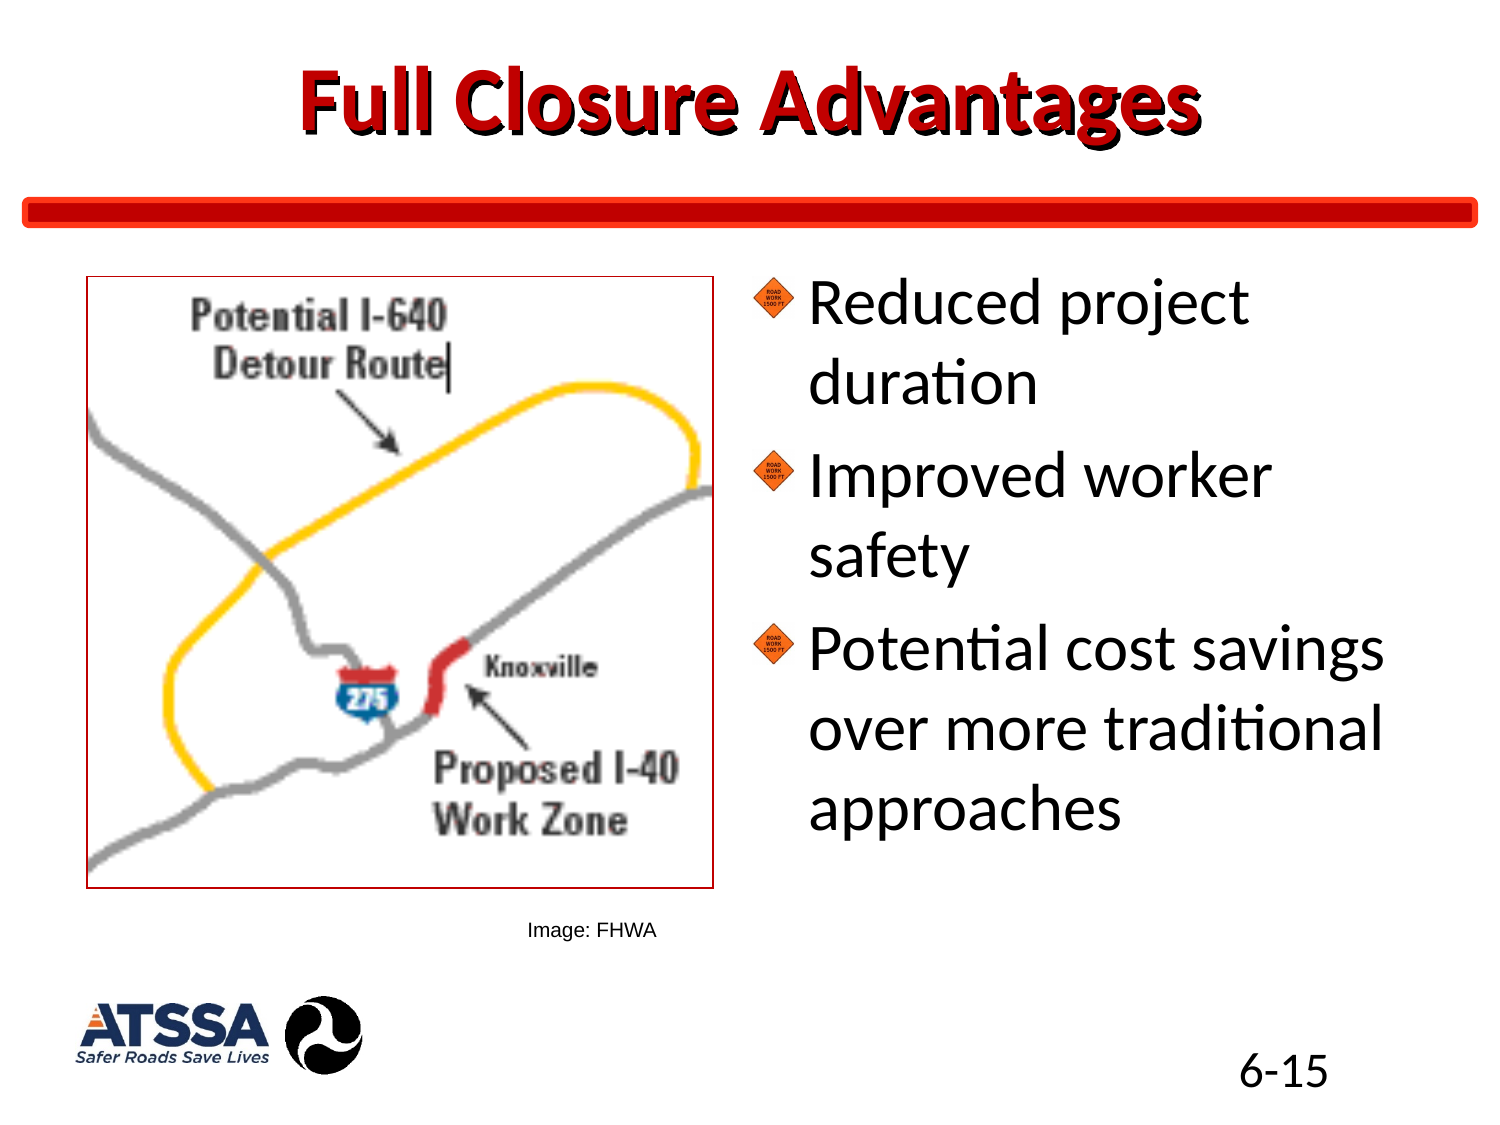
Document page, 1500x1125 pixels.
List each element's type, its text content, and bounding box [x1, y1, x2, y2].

title Full Closure Advantages [0, 0, 1500, 188]
text_box Image: FHWA [512, 909, 770, 950]
picture [276, 989, 370, 1077]
list Reduced project duration Improved worker safety Potential cost savings over more traditional approaches [737, 249, 1451, 988]
picture [752, 449, 795, 492]
picture [75, 1003, 269, 1063]
picture [87, 276, 713, 888]
picture [752, 276, 795, 319]
picture [752, 622, 795, 665]
